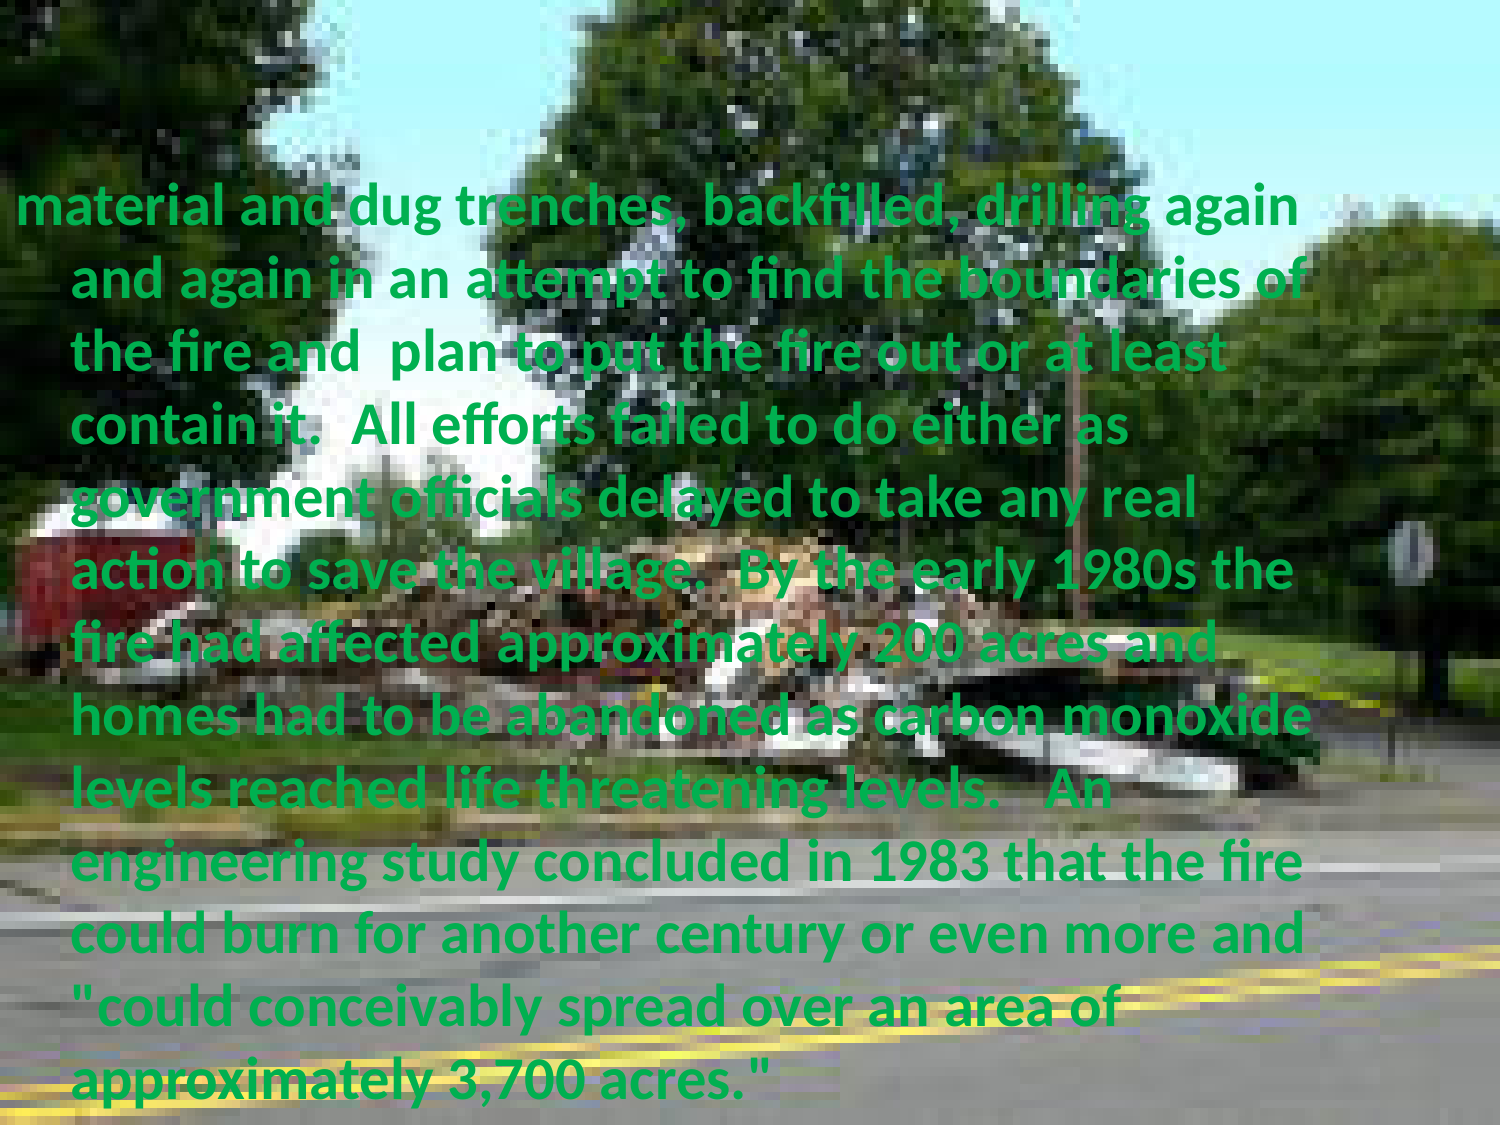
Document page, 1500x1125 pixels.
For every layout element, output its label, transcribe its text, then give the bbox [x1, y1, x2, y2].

list material and dug trenches, backfilled, drilling again and again in an attempt to find the boundaries of the fire and plan to put the fire out or at least contain it. All efforts failed to do either as government officials delayed to take any real action to save the village. By the early 1980s the fire had affected approximately 200 acres and homes had to be abandoned as carbon monoxide levels reached life threatening levels. An engineering study concluded in 1983 that the fire could burn for another century or even more and "could conceivably spread over an area of approximately 3,700 acres." [0, 157, 1350, 1125]
picture [0, 0, 1500, 1125]
